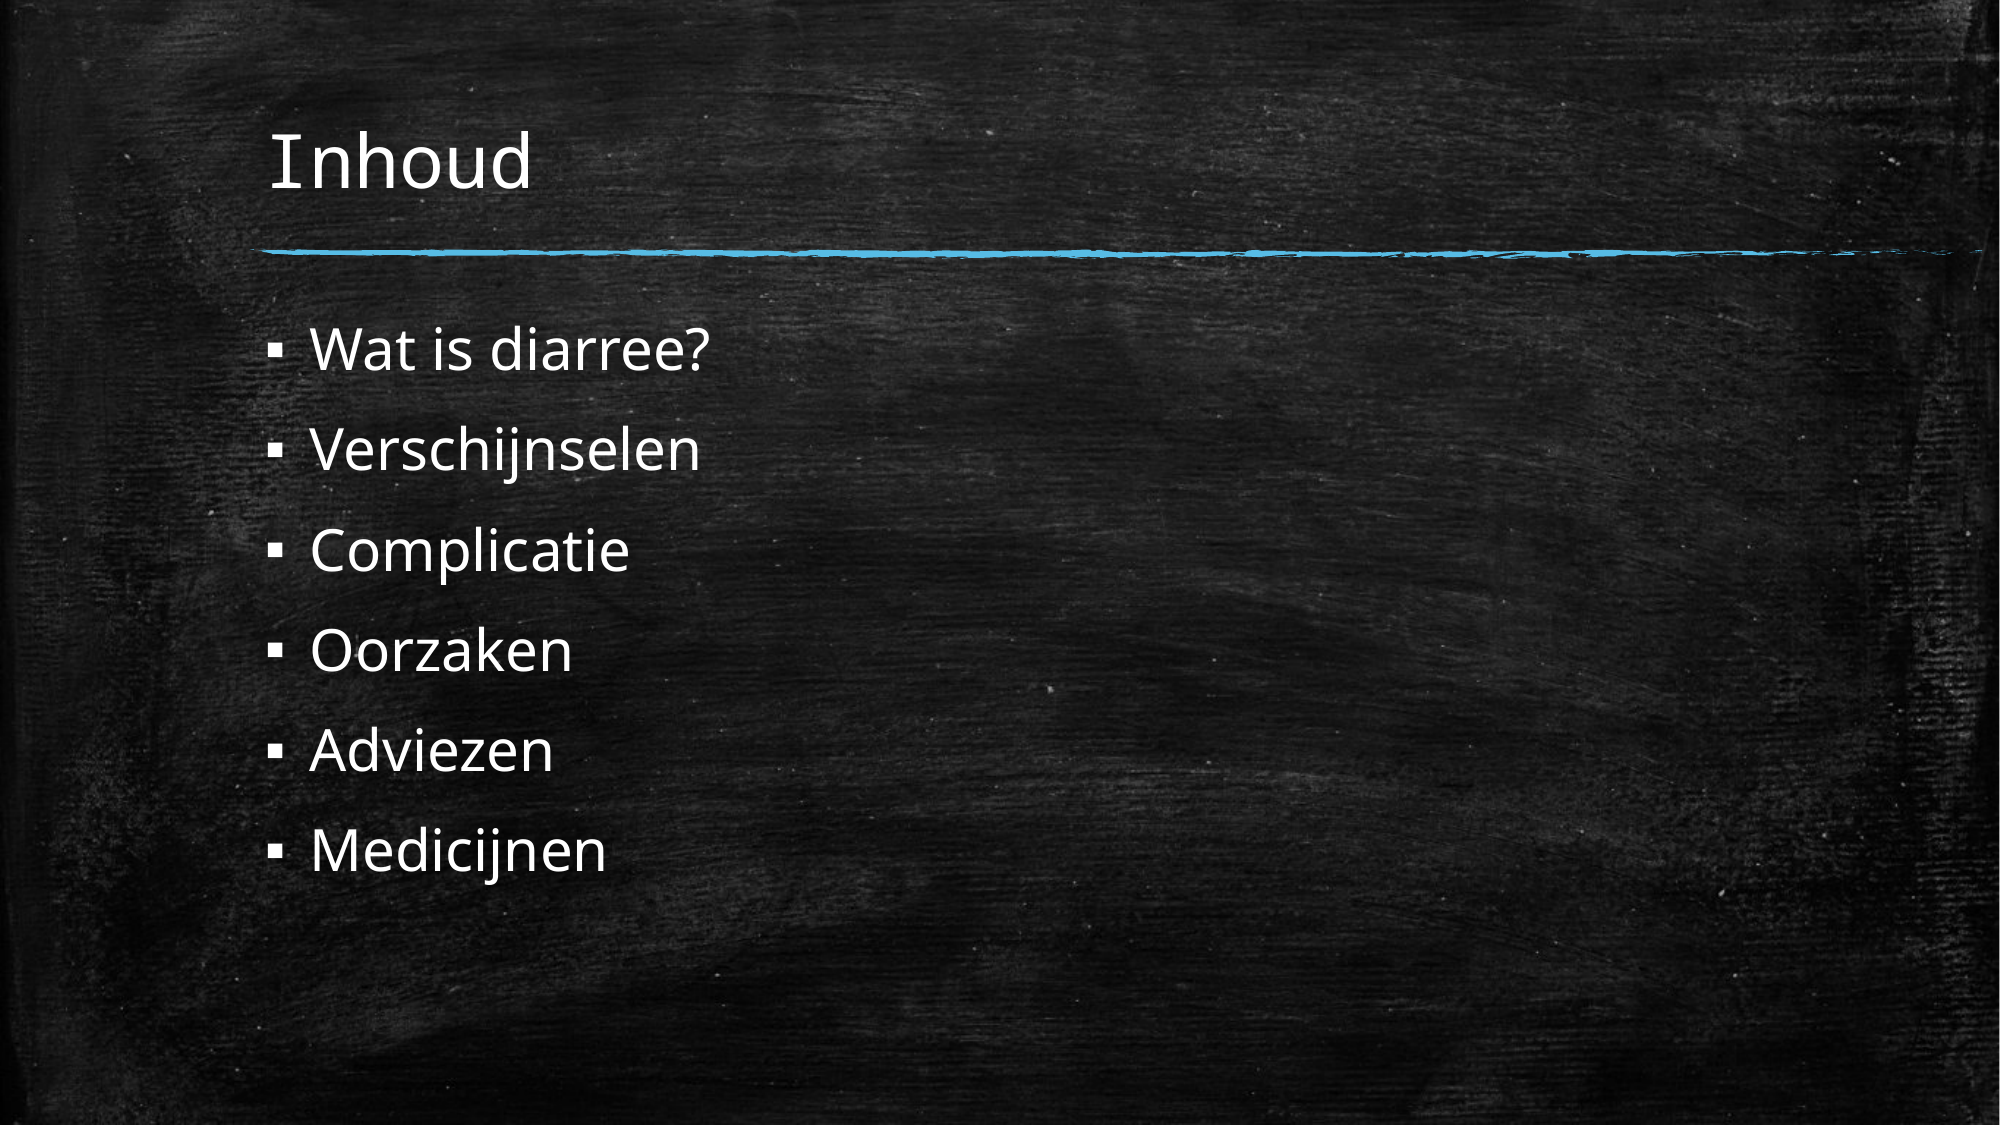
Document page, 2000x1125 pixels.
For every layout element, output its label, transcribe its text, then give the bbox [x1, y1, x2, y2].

list Wat is diarree? Verschijnselen Complicatie Oorzaken Adviezen Medicijnen [249, 312, 1750, 1013]
title Inhoud [249, 45, 1750, 213]
